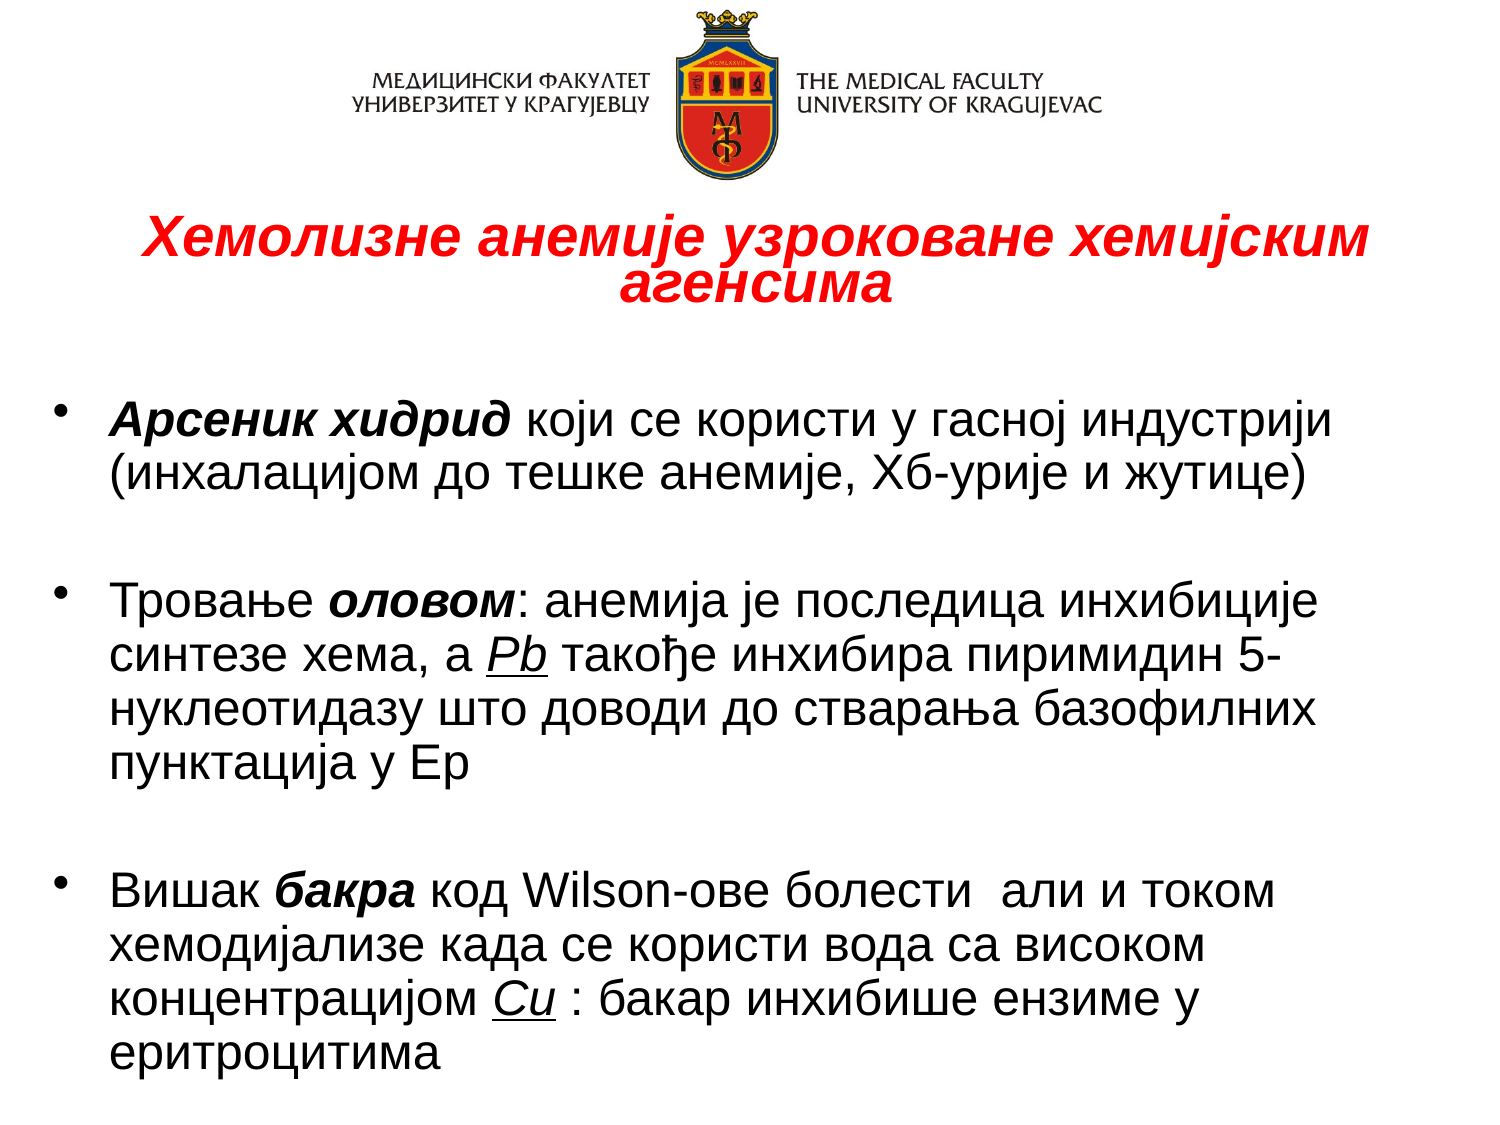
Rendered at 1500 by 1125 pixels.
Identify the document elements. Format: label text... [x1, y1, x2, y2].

title Хемолизне анемије узроковане хемијским агенсима [88, 184, 1427, 348]
list Арсеник хидрид који се користи у гасној индустрији (инхалацијом до тешке анемије, Хб-урије и жутице) Тровање оловом: анемија је последица инхибиције синтезе хема, а Pb такође инхибира пиримидин 5-нуклеотидазу што доводи до стварања базофилних пунктација у Ер Вишак бакра код Wilson-ове болести али и током хемодијализе када се користи вода са високом концентрацијом Cu : бакар инхибише ензиме у еритроцитима [37, 385, 1500, 1125]
picture [328, 0, 1125, 184]
